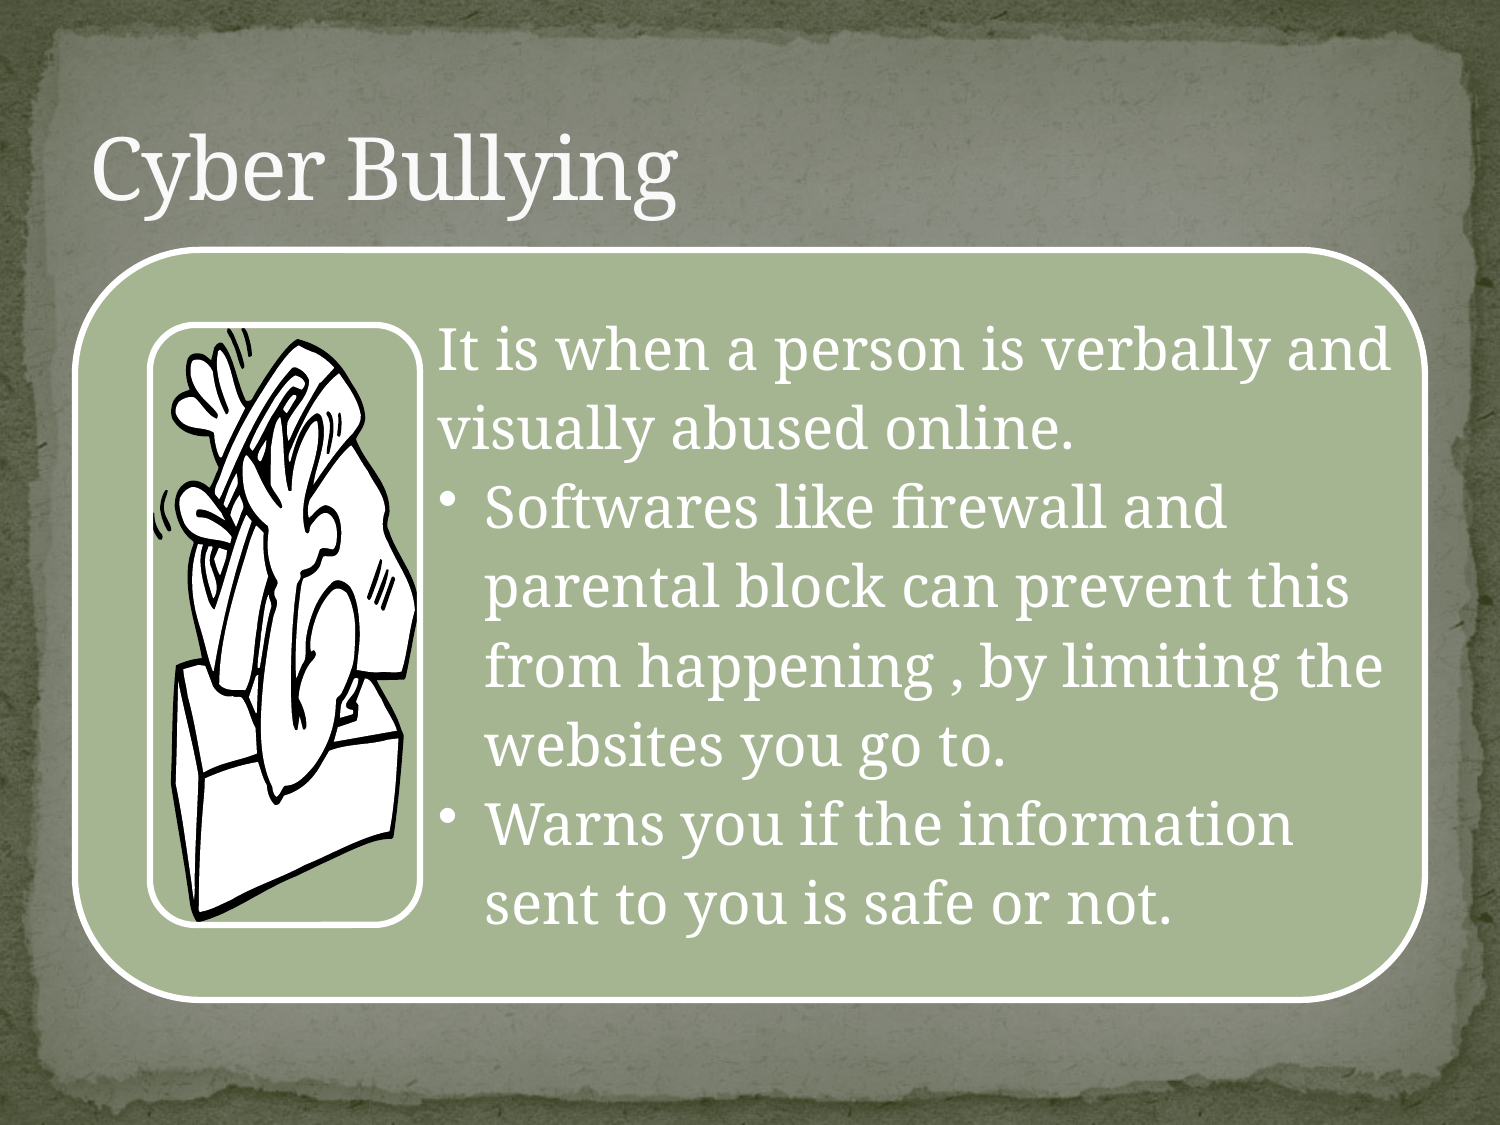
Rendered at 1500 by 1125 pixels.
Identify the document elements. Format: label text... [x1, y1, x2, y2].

title Cyber Bullying [74, 24, 1425, 225]
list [77, 252, 1424, 998]
